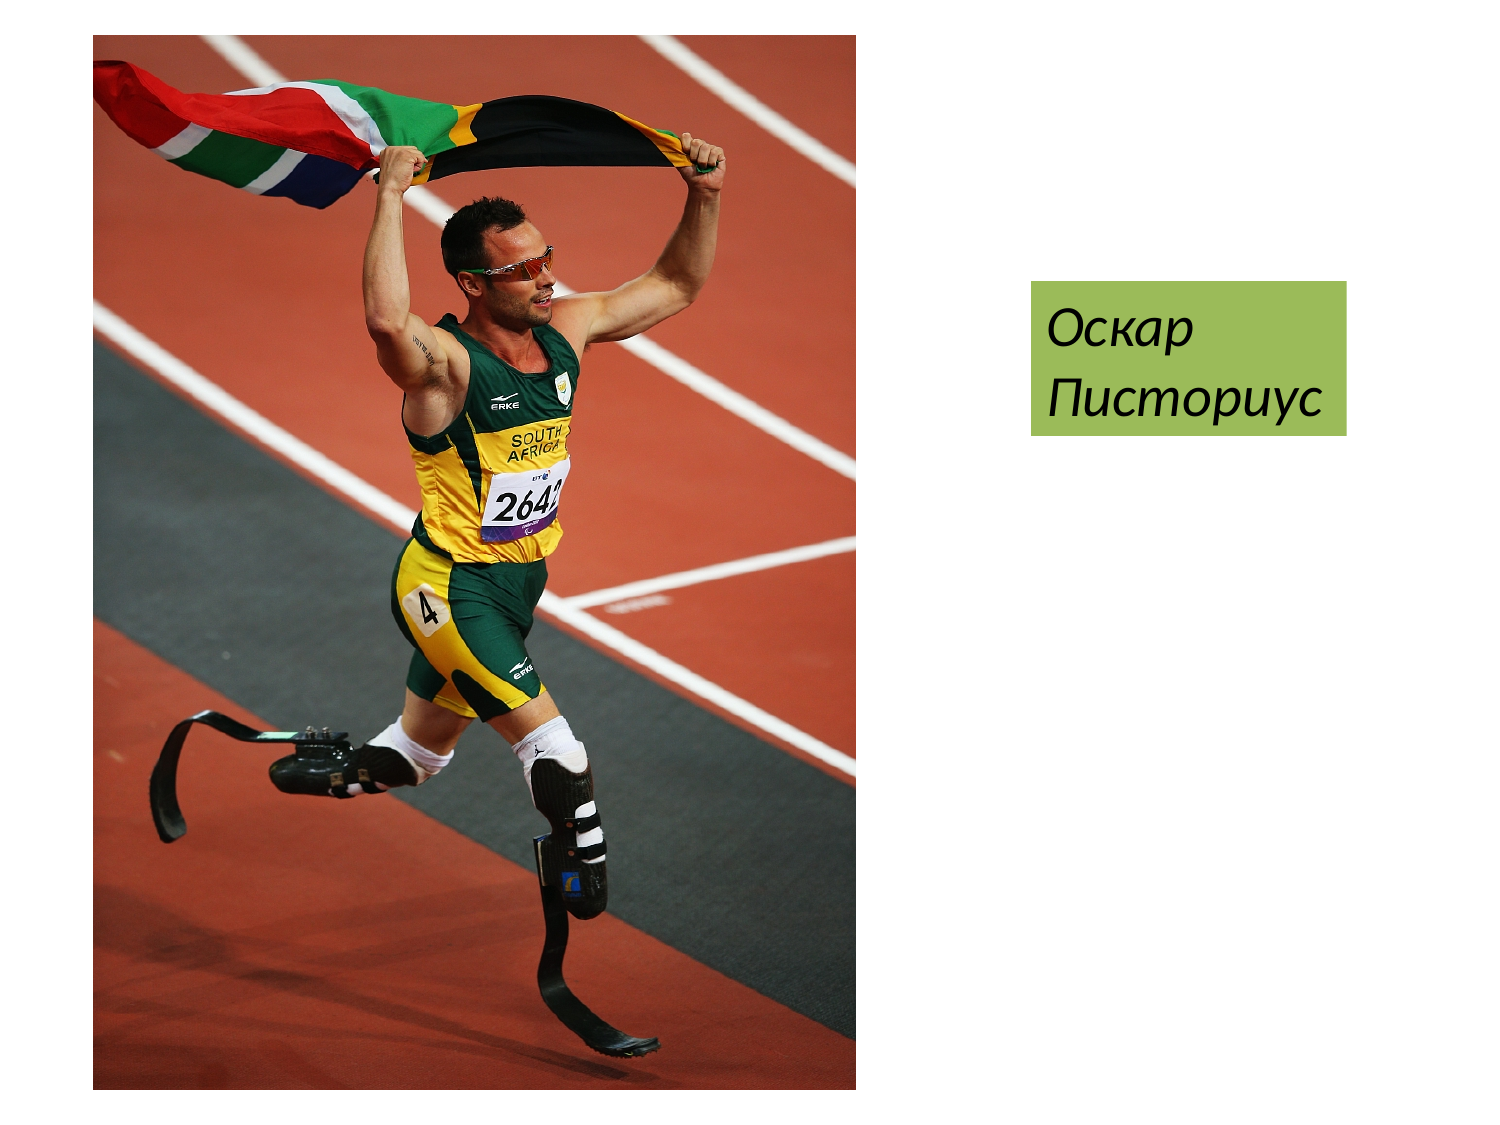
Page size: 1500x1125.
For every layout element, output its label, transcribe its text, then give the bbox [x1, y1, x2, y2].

text_box Оскар Писториус [1031, 281, 1347, 436]
picture [93, 34, 856, 1091]
